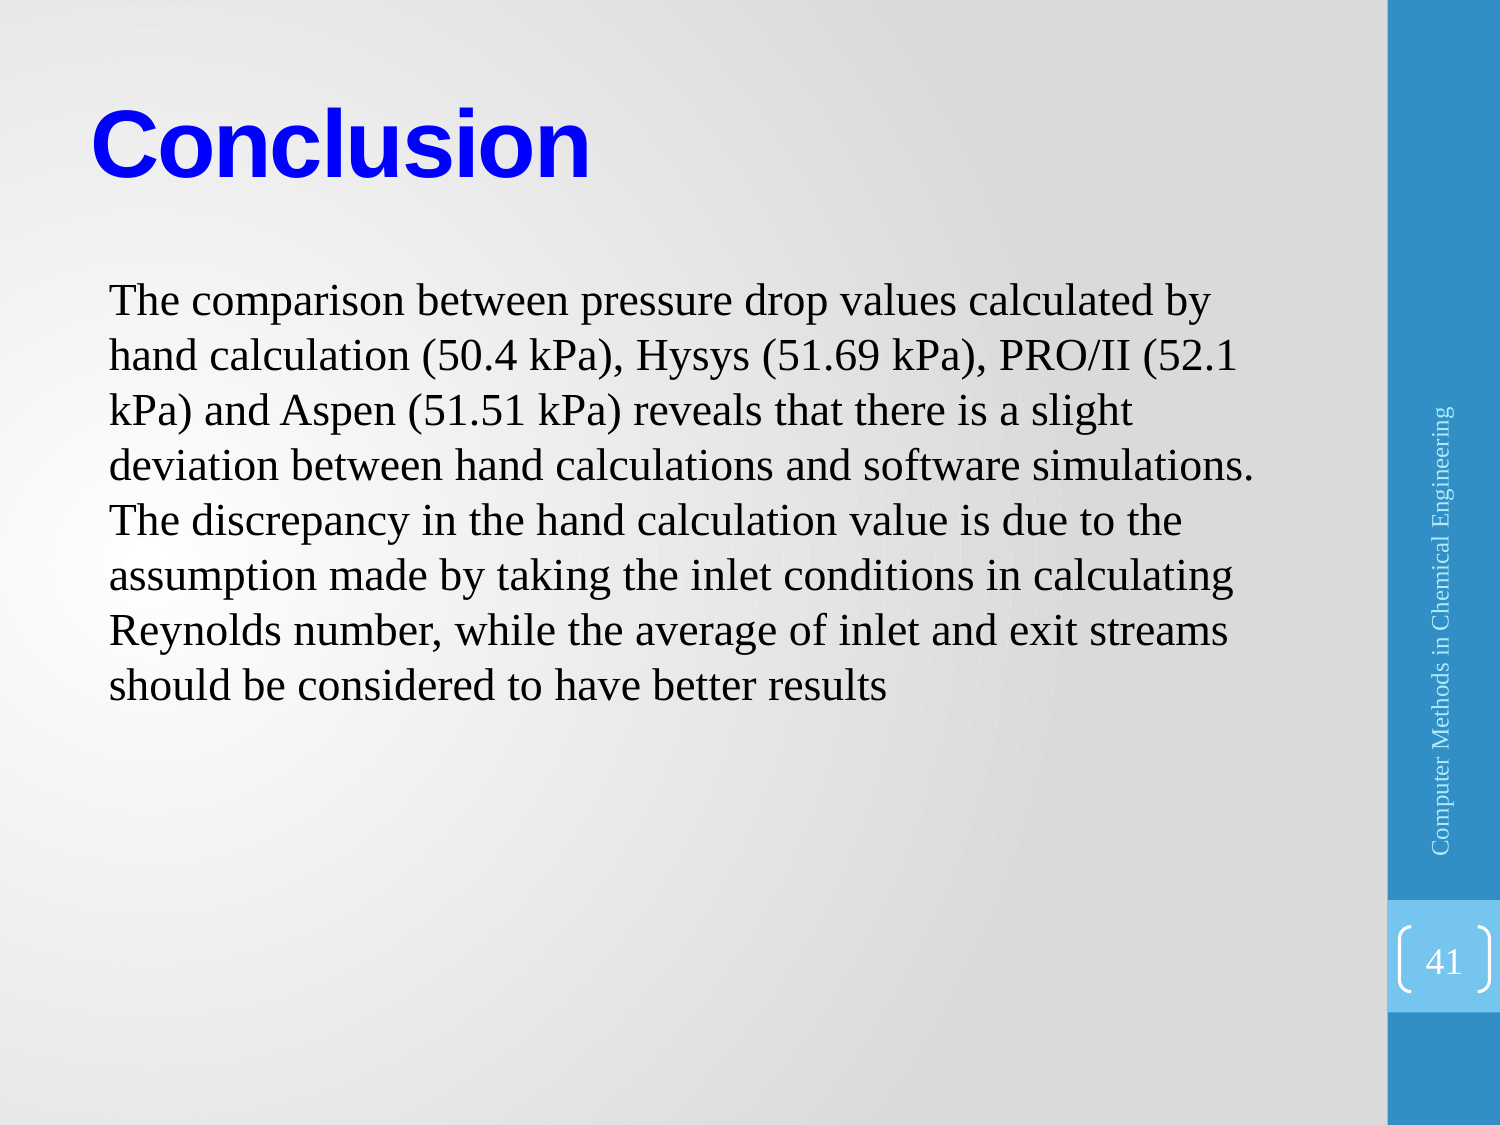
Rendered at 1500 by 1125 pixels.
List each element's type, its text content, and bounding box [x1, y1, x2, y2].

list The comparison between pressure drop values calculated by hand calculation (50.4 kPa), Hysys (51.69 kPa), PRO/II (52.1 kPa) and Aspen (51.51 kPa) reveals that there is a slight deviation between hand calculations and software simulations. The discrepancy in the hand calculation value is due to the assumption made by taking the inlet conditions in calculating Reynolds number, while the average of inlet and exit streams should be considered to have better results [75, 262, 1325, 1050]
footer Computer Methods in Chemical Engineering [1408, 391, 1469, 889]
title Conclusion [75, 45, 1325, 233]
slide_number 41 [1397, 925, 1492, 994]
